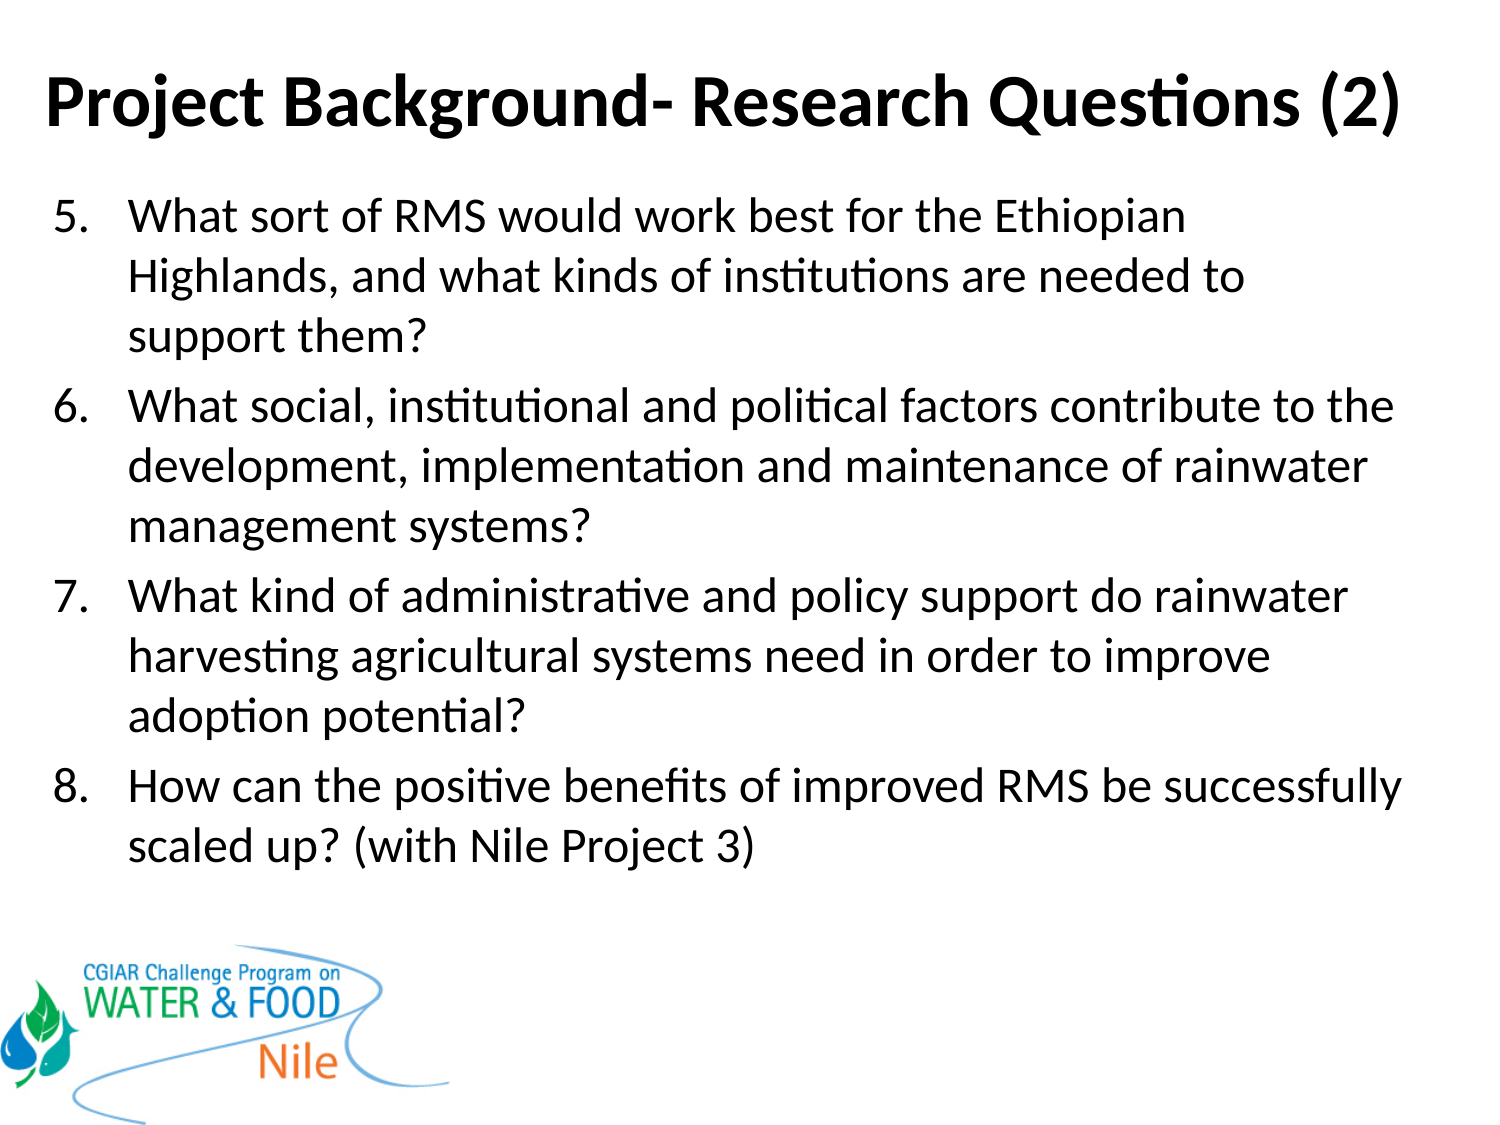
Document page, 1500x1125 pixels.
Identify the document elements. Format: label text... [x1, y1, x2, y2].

title Project Background- Research Questions (2) [24, 24, 1426, 168]
list What sort of RMS would work best for the Ethiopian Highlands, and what kinds of institutions are needed to support them? What social, institutional and political factors contribute to the development, implementation and maintenance of rainwater management systems? What kind of administrative and policy support do rainwater harvesting agricultural systems need in order to improve adoption potential? How can the positive benefits of improved RMS be successfully scaled up? (with Nile Project 3) [37, 174, 1426, 951]
picture [0, 944, 450, 1125]
